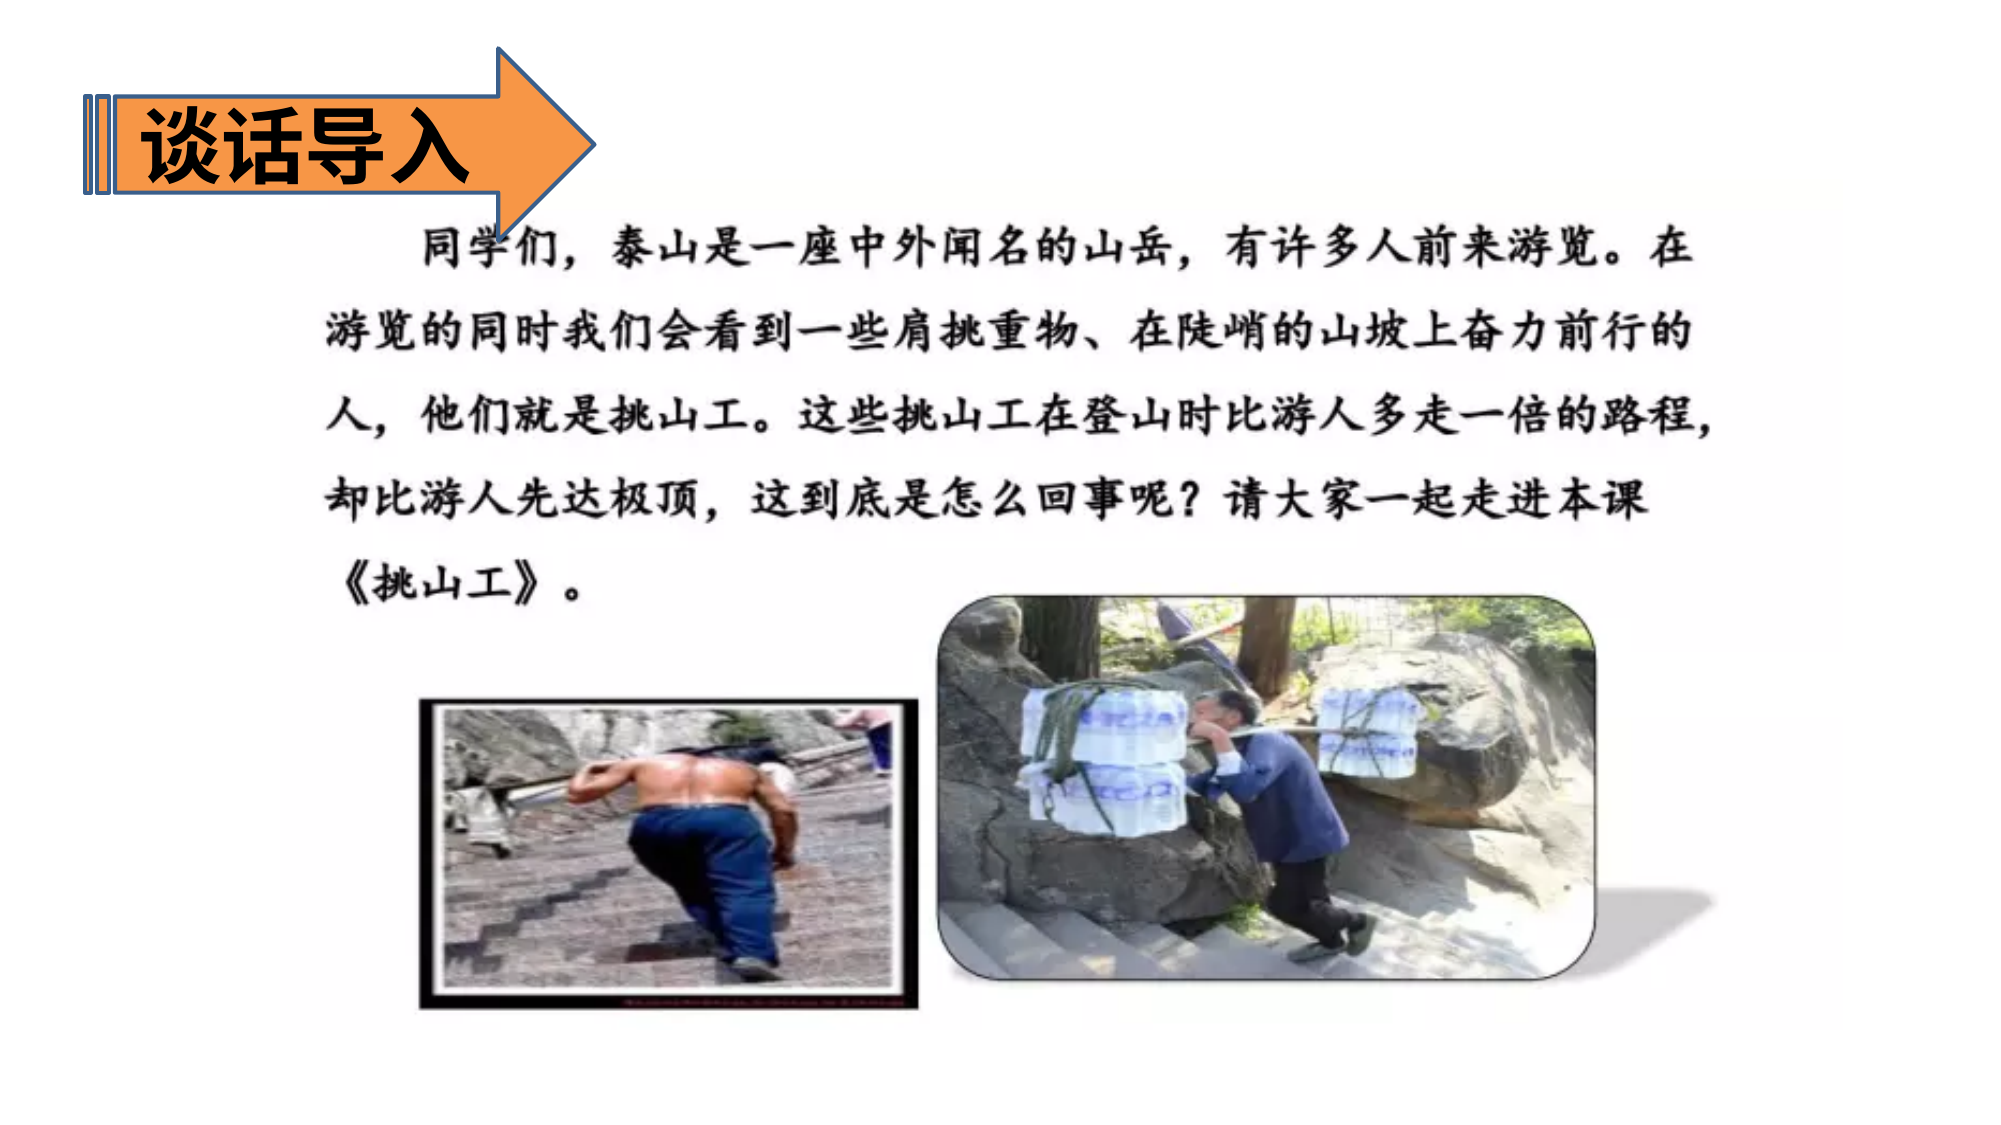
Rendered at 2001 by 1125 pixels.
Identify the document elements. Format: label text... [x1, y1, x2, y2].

text_box [496, 46, 597, 178]
text_box [83, 94, 93, 195]
picture [280, 179, 1844, 1030]
text_box [112, 94, 123, 195]
text_box 谈话导入 [123, 87, 505, 202]
text_box [95, 94, 111, 195]
